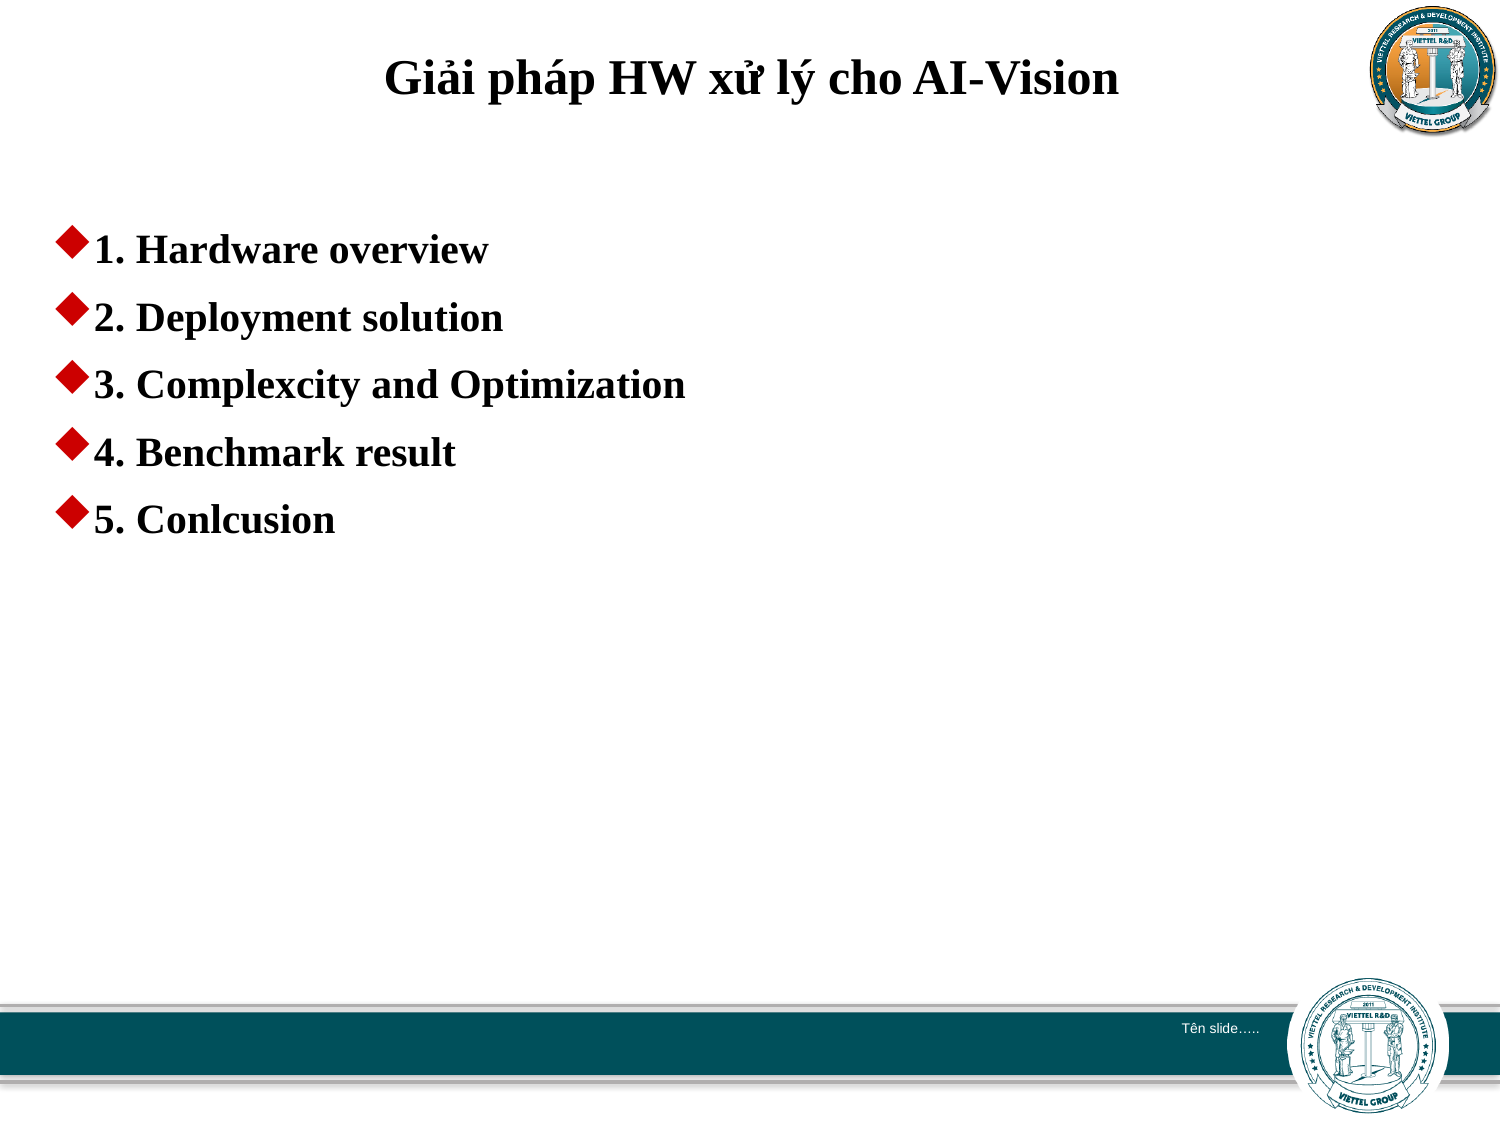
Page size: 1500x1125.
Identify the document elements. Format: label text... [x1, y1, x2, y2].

list 1. Hardware overview 2. Deployment solution 3. Complexcity and Optimization 4. Benchmark result 5. Conlcusion [37, 209, 1168, 781]
picture [1367, 5, 1500, 139]
text_box Giải pháp HW xử lý cho AI-Vision [145, 36, 1358, 166]
picture [1287, 963, 1449, 1125]
